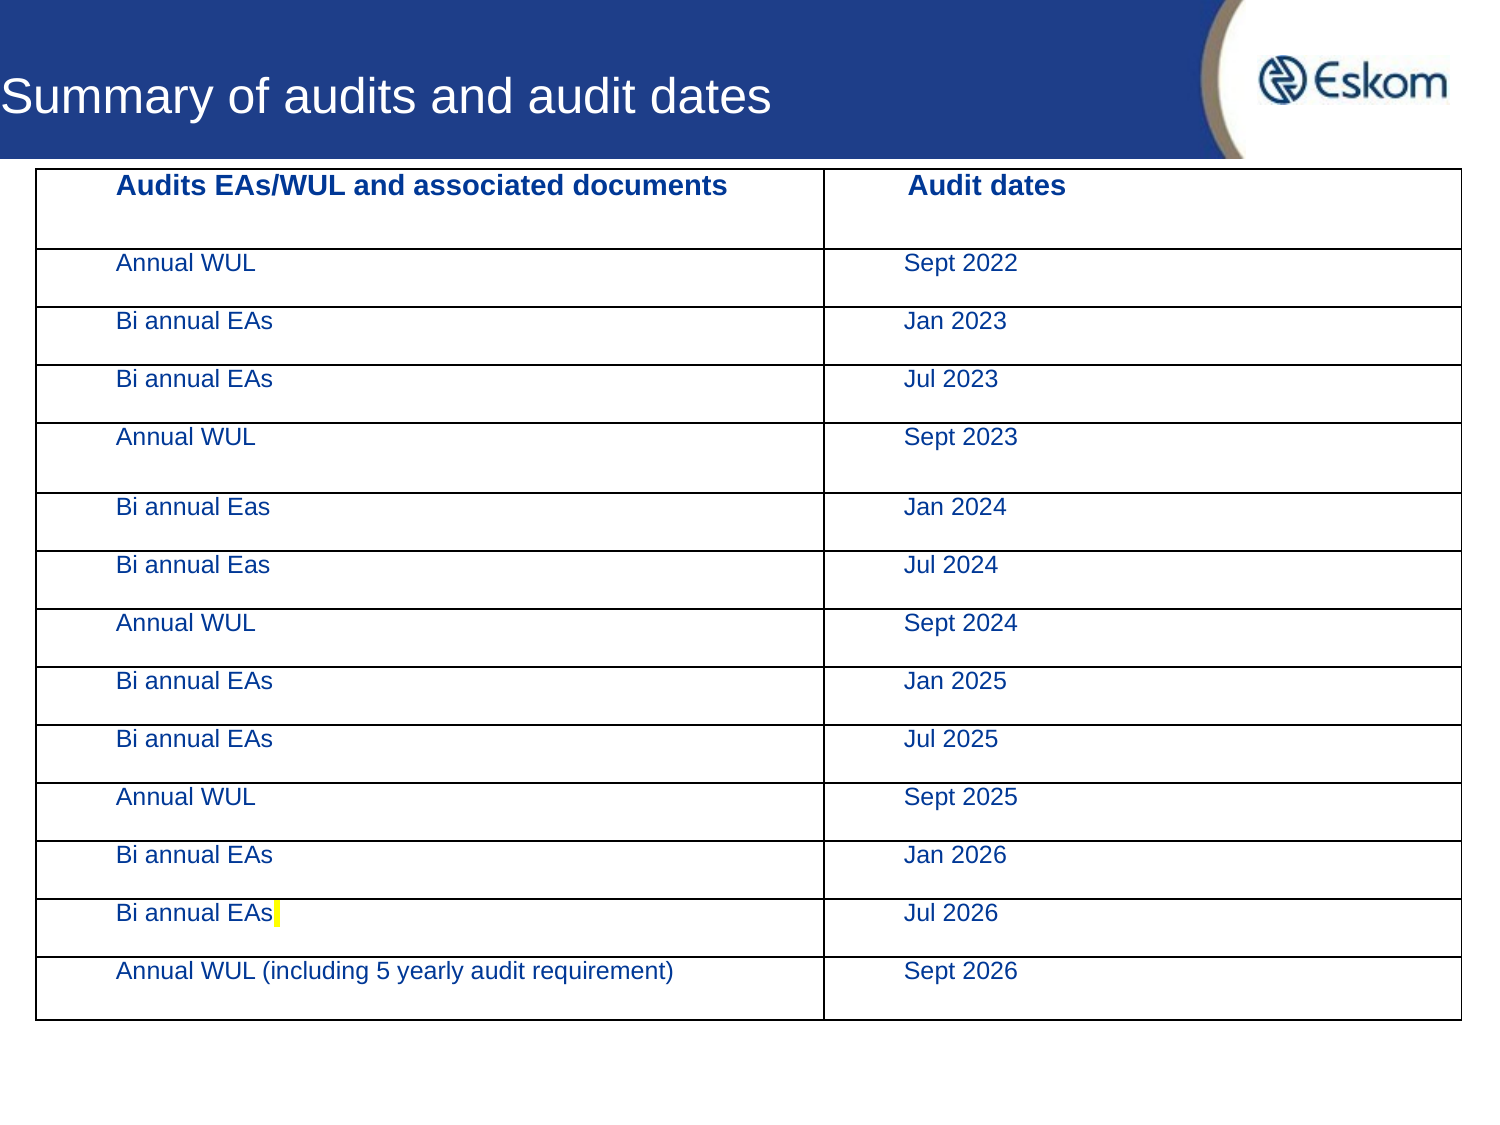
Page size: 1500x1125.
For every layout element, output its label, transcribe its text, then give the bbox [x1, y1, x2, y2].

table_cell Annual WUL [37, 424, 823, 492]
table_cell Bi annual Eas [37, 552, 823, 608]
table_cell Bi annual EAs [37, 366, 823, 422]
table_cell Bi annual Eas [37, 494, 823, 550]
table_cell Jul 2026 [825, 900, 1461, 956]
table_cell Jan 2026 [825, 842, 1461, 898]
table_cell Jul 2025 [825, 726, 1461, 782]
table_cell Bi annual EAs [37, 900, 823, 956]
table_cell Jul 2024 [825, 552, 1461, 608]
table_cell Bi annual EAs [37, 308, 823, 364]
table_cell Sept 2026 [825, 958, 1461, 1019]
table_cell Sept 2023 [825, 424, 1461, 492]
table_cell Bi annual EAs [37, 726, 823, 782]
table_cell Sept 2025 [825, 784, 1461, 840]
table_cell Annual WUL [37, 610, 823, 666]
table_cell Jan 2024 [825, 494, 1461, 550]
table_cell Jan 2025 [825, 668, 1461, 724]
table_header Audit dates [825, 170, 1461, 248]
table_cell Bi annual EAs [37, 668, 823, 724]
picture [0, 0, 1246, 159]
table_cell Annual WUL [37, 250, 823, 306]
table_cell Jul 2023 [825, 366, 1461, 422]
picture [1257, 55, 1450, 105]
table_header Audits EAs/WUL and associated documents [37, 170, 823, 248]
table_cell Sept 2022 [825, 250, 1461, 306]
table_cell Annual WUL [37, 784, 823, 840]
title Summary of audits and audit dates [0, 62, 1149, 125]
table_cell Bi annual EAs [37, 842, 823, 898]
table_cell Annual WUL (including 5 yearly audit requirement) [37, 958, 823, 1019]
table_cell Jan 2023 [825, 308, 1461, 364]
table_cell Sept 2024 [825, 610, 1461, 666]
